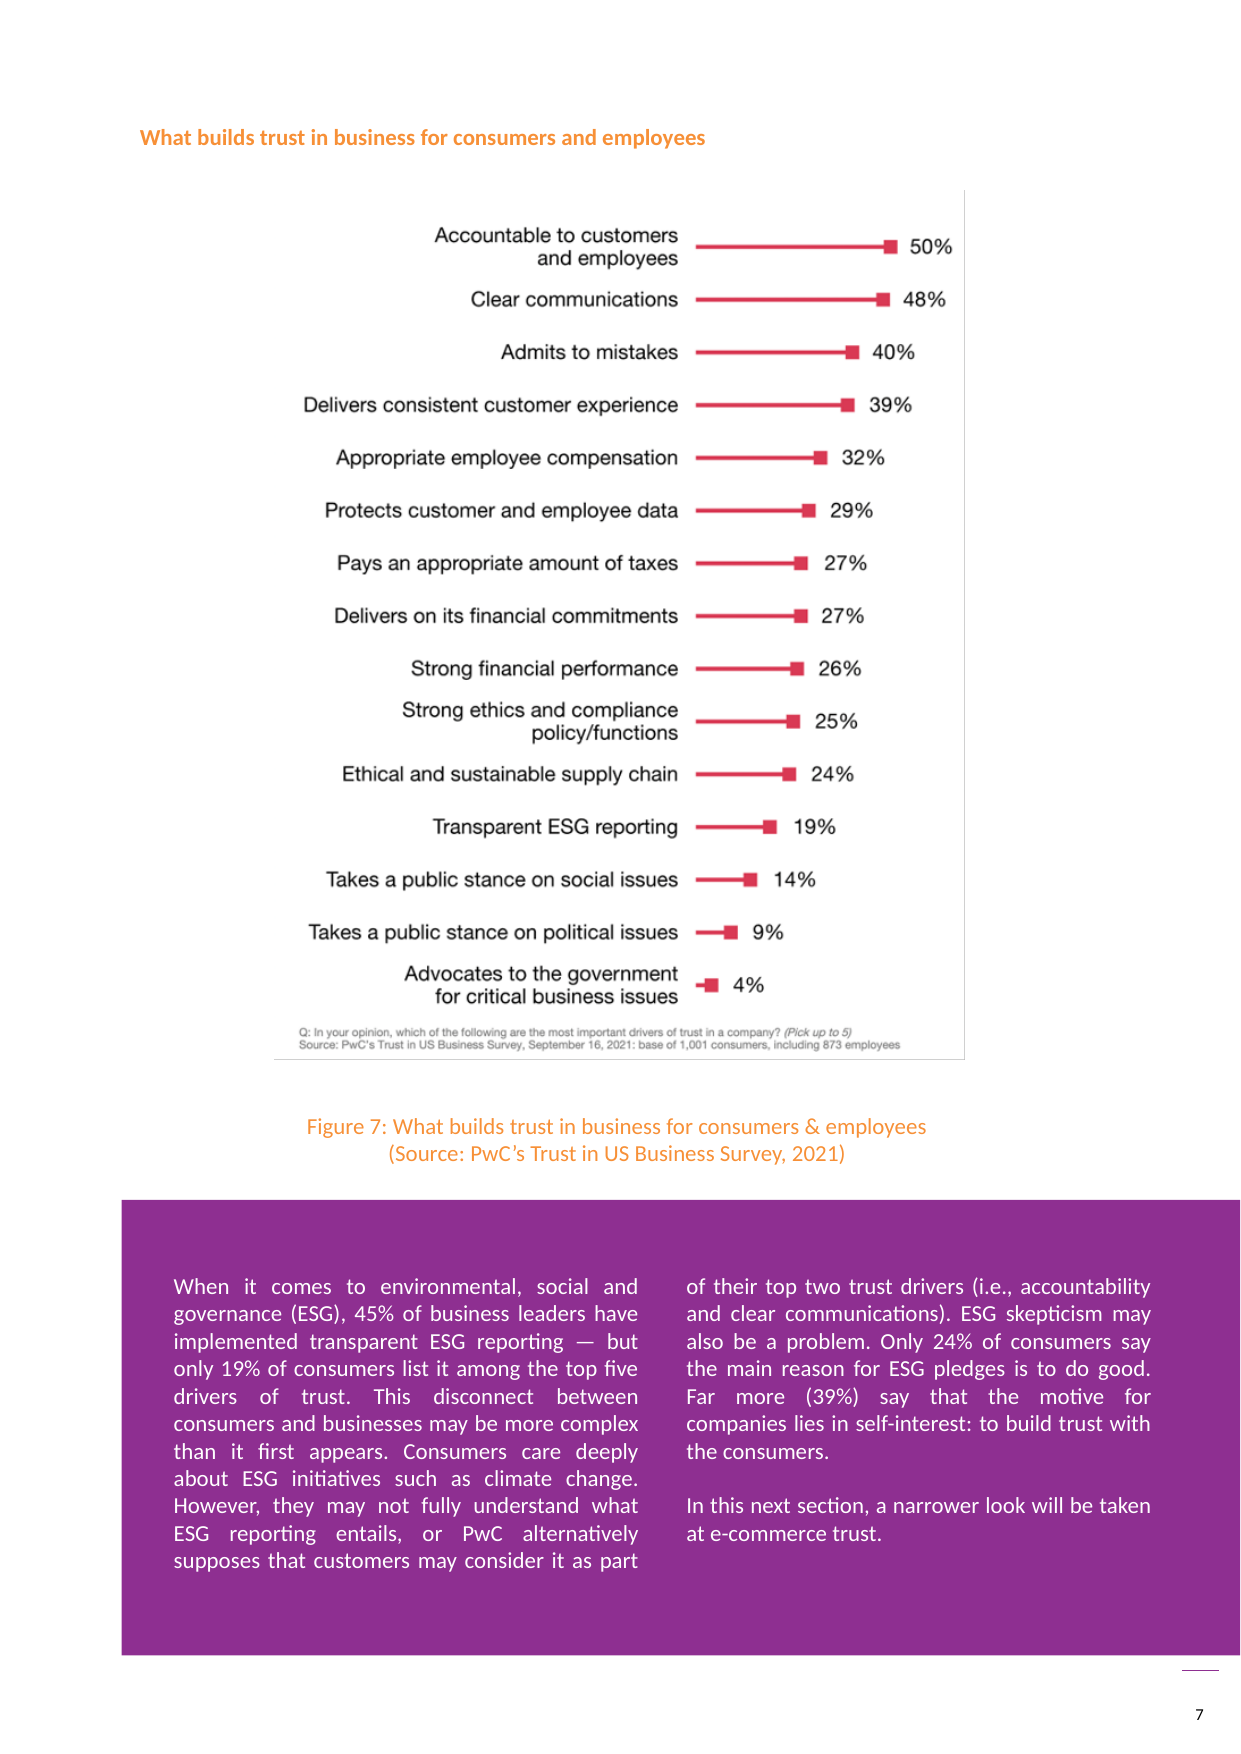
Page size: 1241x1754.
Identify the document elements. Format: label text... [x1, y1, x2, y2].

text_box [121, 1199, 1241, 1656]
text_box When it comes to environmental, social and governance (ESG), 45% of business leaders have implemented transparent ESG reporting — but only 19% of consumers list it among the top five drivers of trust. This disconnect between consumers and businesses may be more complex than it first appears. Consumers care deeply about ESG initiatives such as climate change. However, they may not fully understand what ESG reporting entails, or PwC alternatively supposes that customers may consider it as part of their top two trust drivers (i.e., accountability and clear communications). ESG skepticism may also be a problem. Only 24% of consumers say the main reason for ESG pledges is to do good. Far more (39%) say that the motive for companies lies in self-interest: to build trust with the consumers. In this next section, a narrower look will be taken at e-commerce trust. [158, 1264, 1167, 1587]
text_box Figure 7: What builds trust in business for consumers & employees (Source: PwC’s Trust in US Business Survey, 2021) [124, 1103, 1116, 1147]
text_box What builds trust in business for consumers and employees [124, 114, 1116, 207]
picture [274, 190, 966, 1061]
slide_number 7 [1170, 1692, 1229, 1736]
